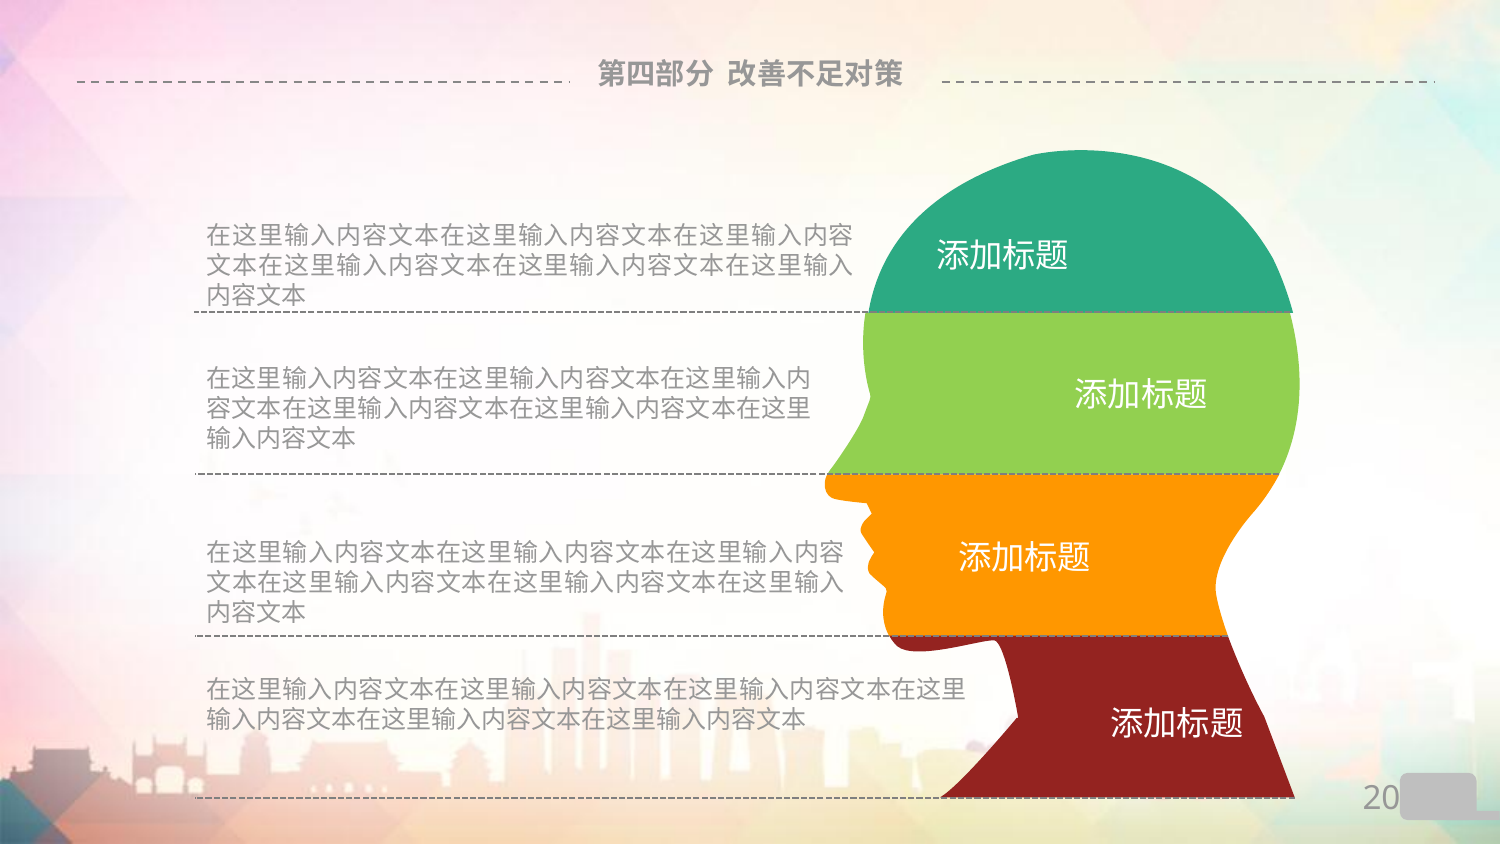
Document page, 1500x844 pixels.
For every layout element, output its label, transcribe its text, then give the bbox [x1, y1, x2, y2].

text_box [889, 636, 1295, 797]
picture [0, 0, 1500, 844]
text_box 添加标题 [1059, 366, 1223, 421]
text_box [870, 150, 1294, 313]
text_box 在这里输入内容文本在这里输入内容文本在这里输入内容文本在这里输入内容文本在这里输入内容文本在这里输入内容文本 [191, 212, 870, 317]
text_box 在这里输入内容文本在这里输入内容文本在这里输入内容文本在这里输入内容文本在这里输入内容文本在这里输入内容文本 [191, 666, 983, 742]
text_box [824, 474, 1280, 635]
text_box 在这里输入内容文本在这里输入内容文本在这里输入内容文本在这里输入内容文本在这里输入内容文本在这里输入内容文本 [191, 529, 861, 634]
text_box 添加标题 [943, 528, 1106, 584]
title 第四部分 改善不足对策 [18, 52, 1483, 110]
text_box 添加标题 [921, 227, 1084, 282]
text_box [828, 312, 1300, 473]
text_box 添加标题 [1095, 694, 1259, 750]
text_box 在这里输入内容文本在这里输入内容文本在这里输入内容文本在这里输入内容文本在这里输入内容文本在这里输入内容文本 [191, 354, 828, 460]
